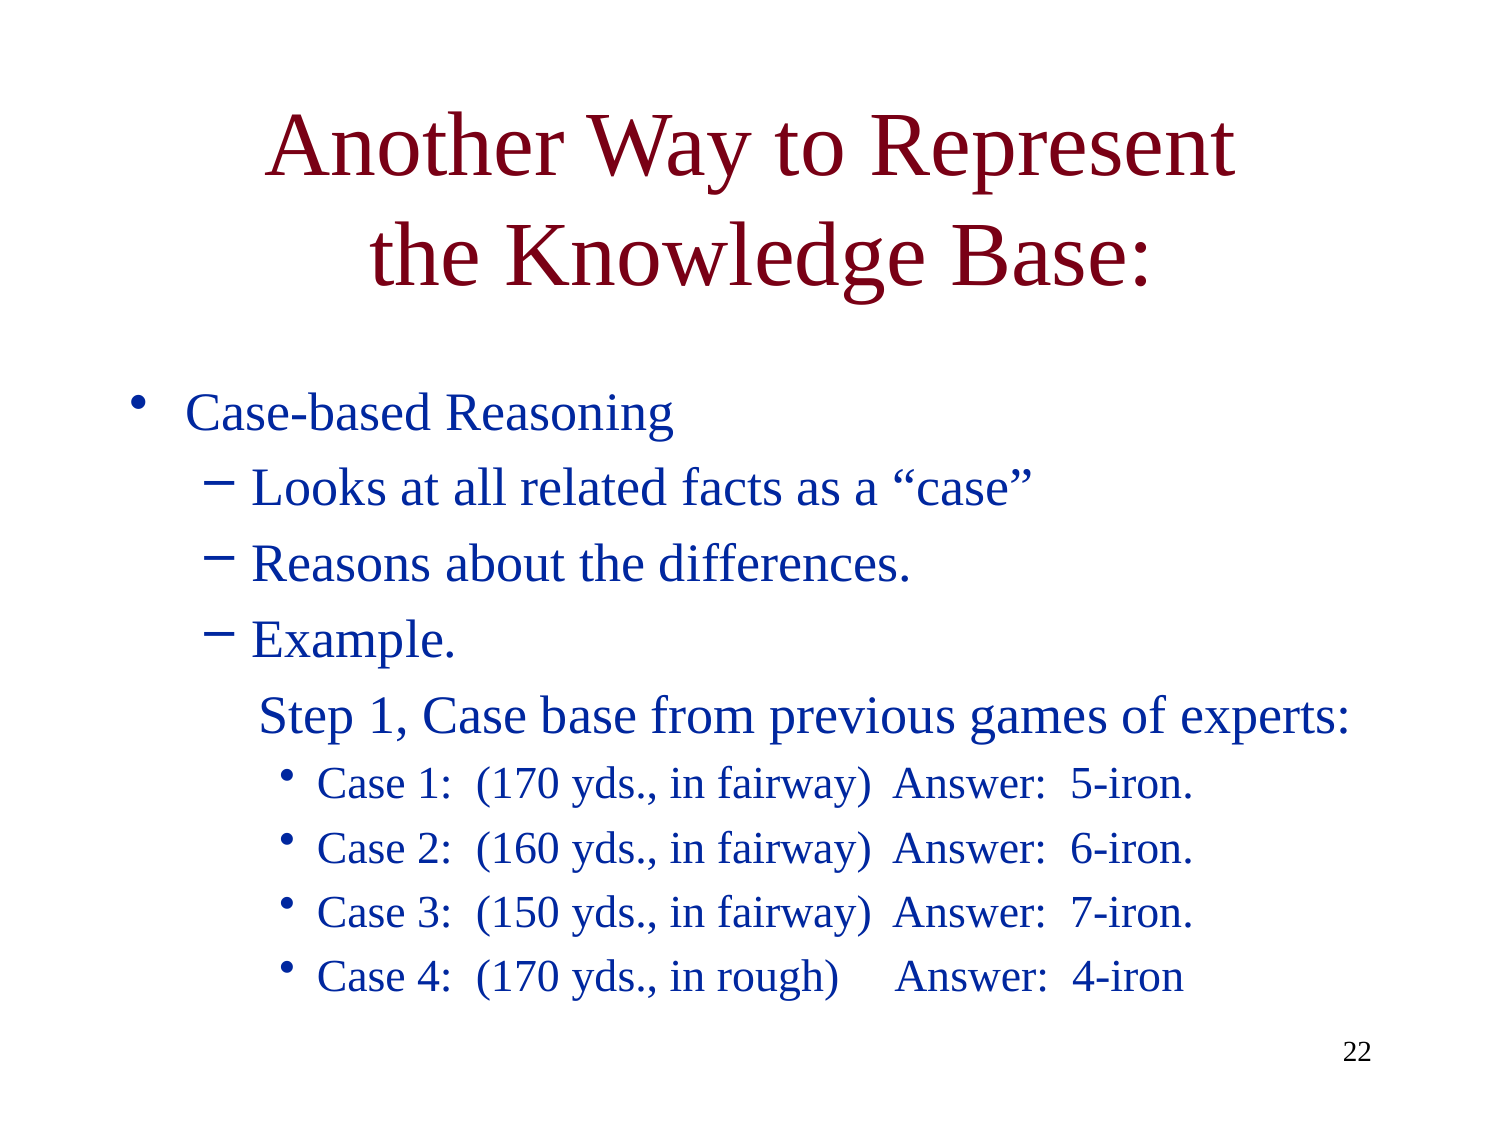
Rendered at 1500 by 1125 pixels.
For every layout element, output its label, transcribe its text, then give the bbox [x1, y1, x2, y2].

slide_number 22 [1074, 1024, 1388, 1101]
title Another Way to Represent the Knowledge Base: [199, 61, 1326, 326]
list Case-based Reasoning Looks at all related facts as a “case” Reasons about the differences. Example. Step 1, Case base from previous games of experts: Case 1: (170 yds., in fairway) Answer: 5-iron. Case 2: (160 yds., in fairway) Answer: 6-iron. Case 3: (150 yds., in fairway) Answer: 7-iron. Case 4: (170 yds., in rough) Answer: 4-iron [114, 368, 1378, 1045]
